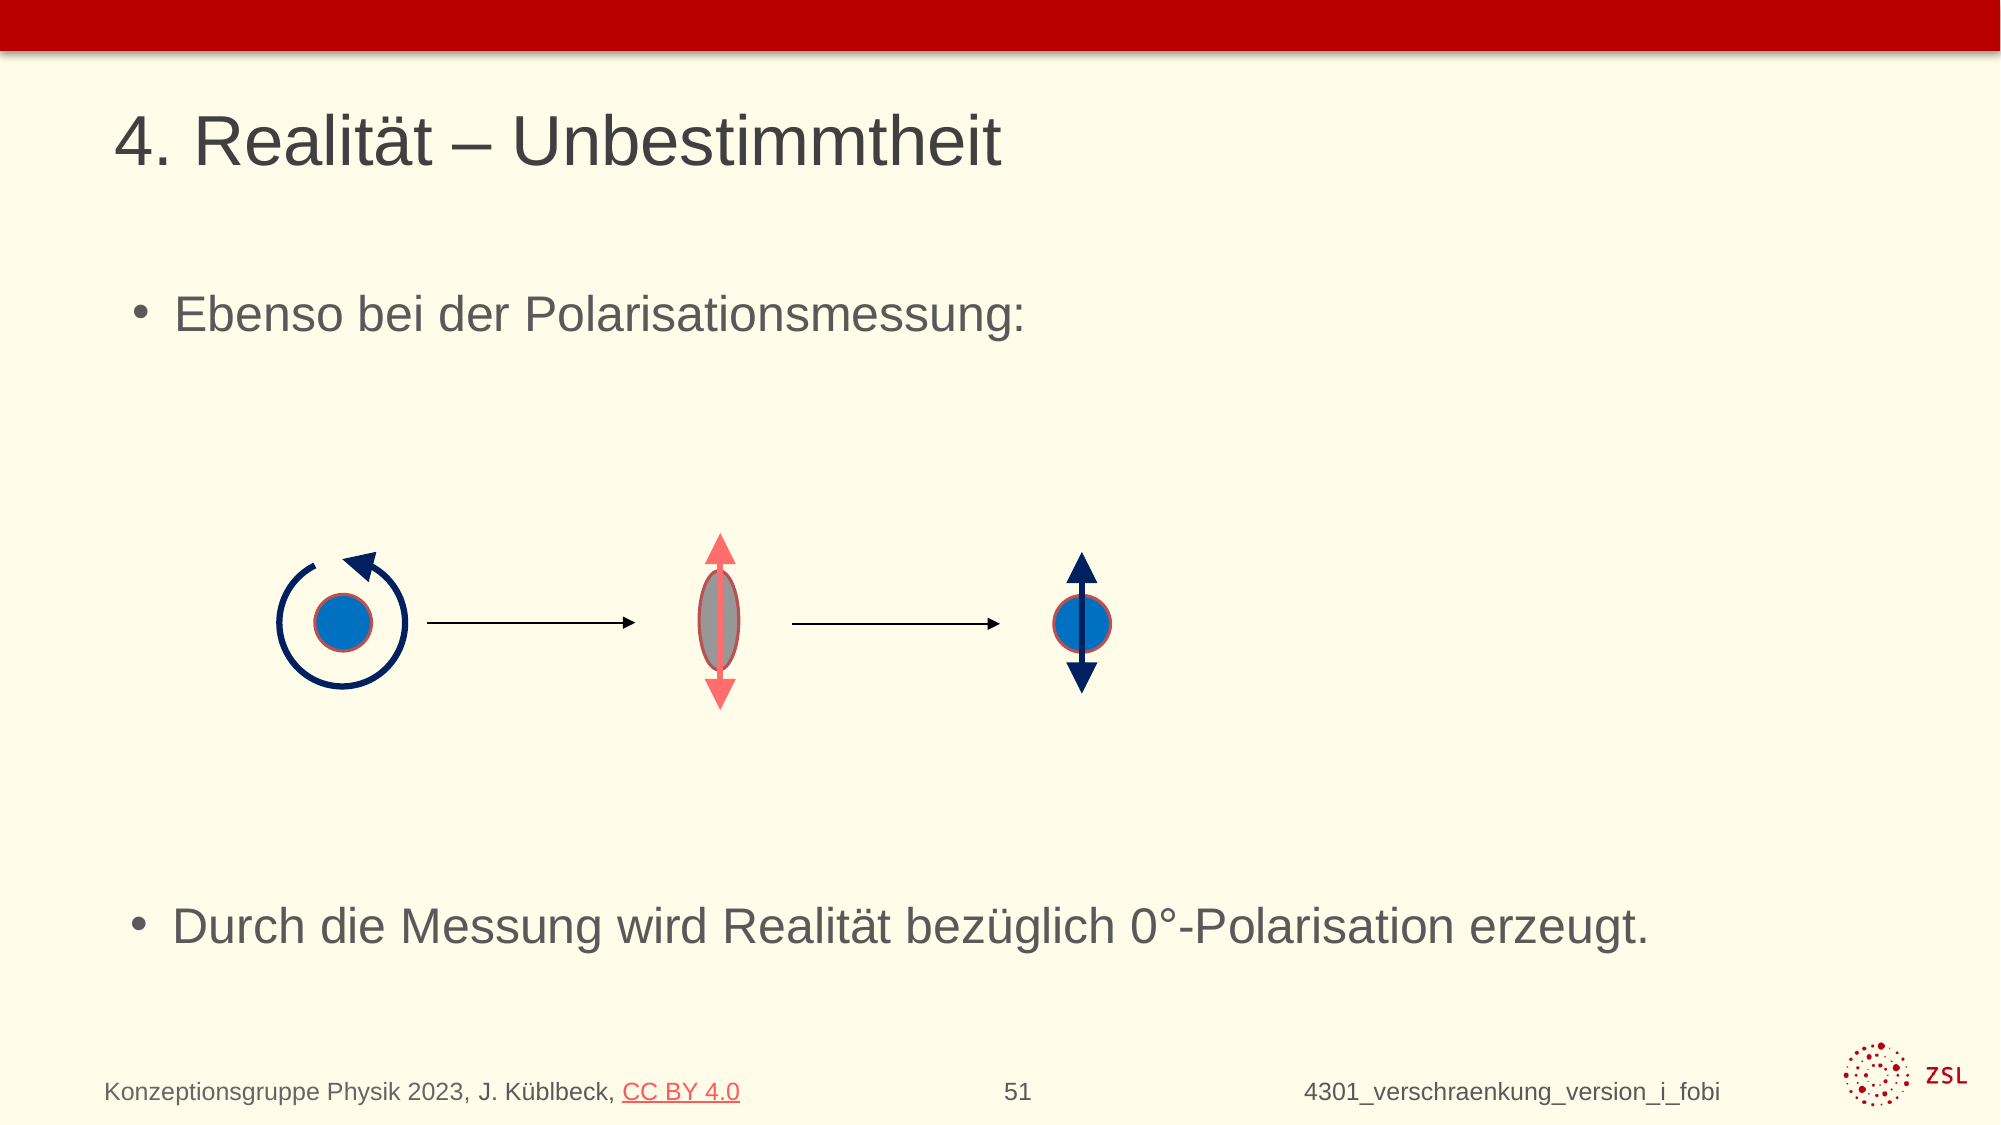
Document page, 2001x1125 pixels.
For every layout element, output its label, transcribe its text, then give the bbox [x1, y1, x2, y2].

picture [1842, 1041, 1968, 1107]
title 4. Realität – Unbestimmtheit [99, 90, 1900, 185]
list Ebenso bei der Polarisationsmessung: [99, 208, 1900, 1035]
text_box Durch die Messung wird Realität bezüglich 0°-Polarisation erzeugt. [98, 886, 1899, 998]
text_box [279, 532, 740, 711]
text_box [1053, 551, 1111, 694]
